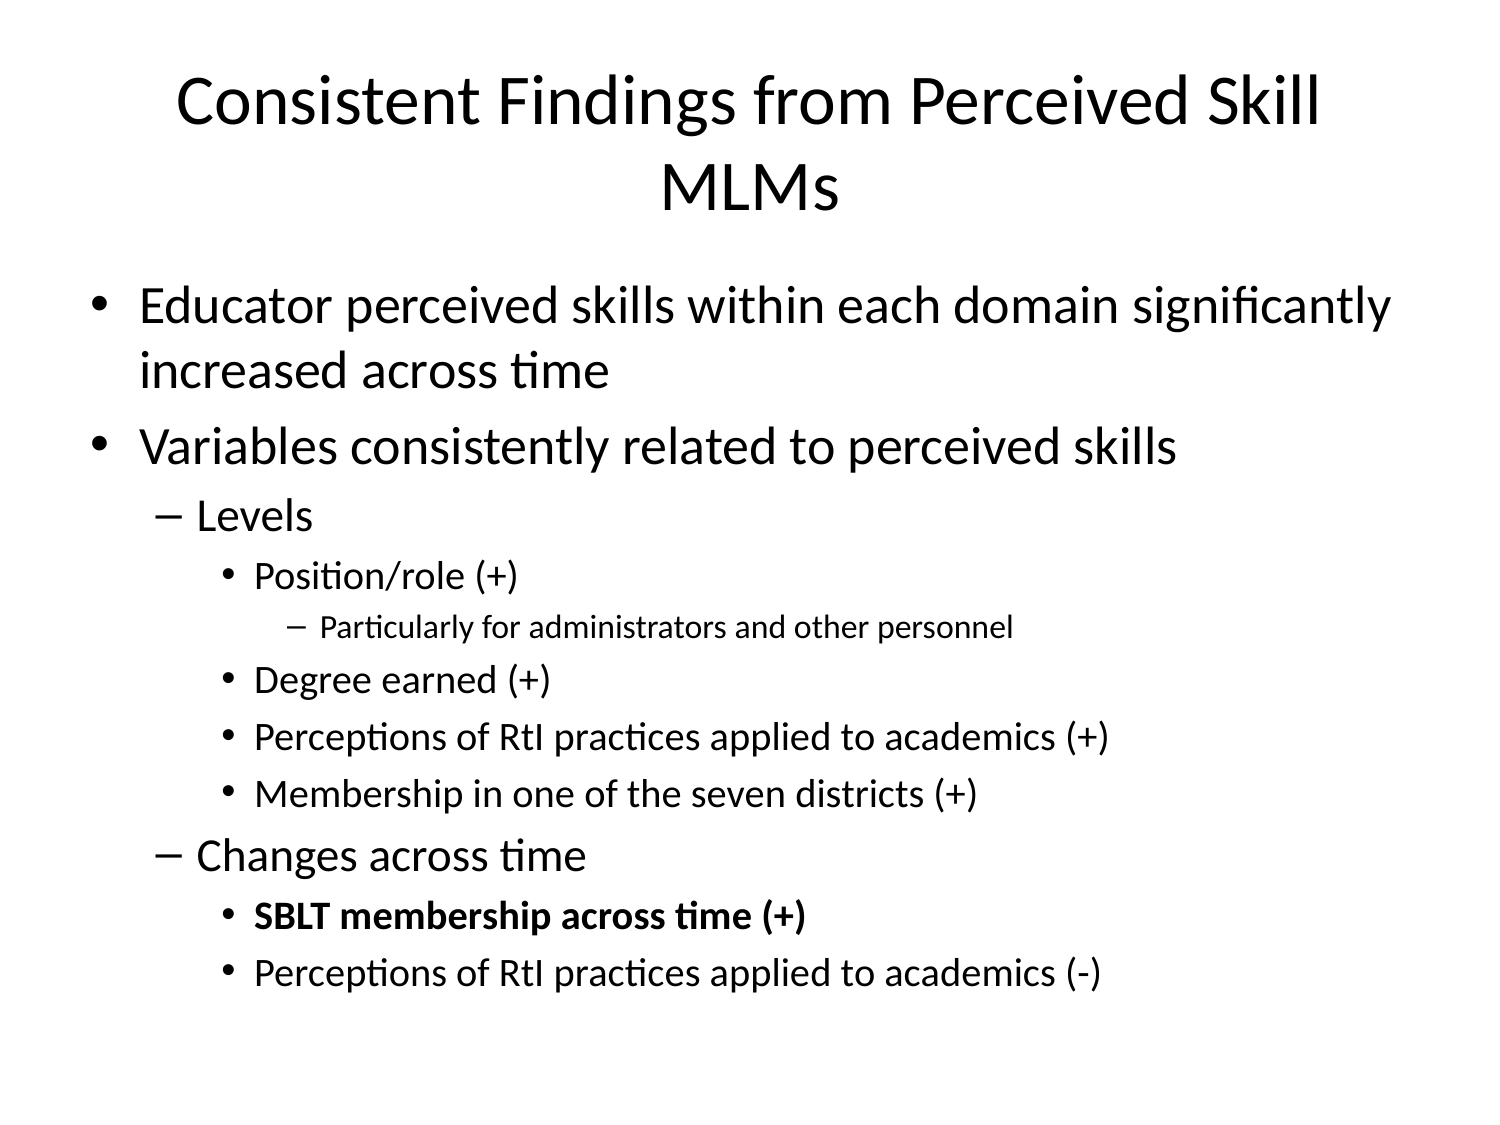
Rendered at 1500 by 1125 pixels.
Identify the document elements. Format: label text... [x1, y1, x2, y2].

list Educator perceived skills within each domain significantly increased across time Variables consistently related to perceived skills Levels Position/role (+) Particularly for administrators and other personnel Degree earned (+) Perceptions of RtI practices applied to academics (+) Membership in one of the seven districts (+) Changes across time SBLT membership across time (+) Perceptions of RtI practices applied to academics (-) [75, 262, 1425, 1005]
title Consistent Findings from Perceived Skill MLMs [75, 45, 1425, 233]
